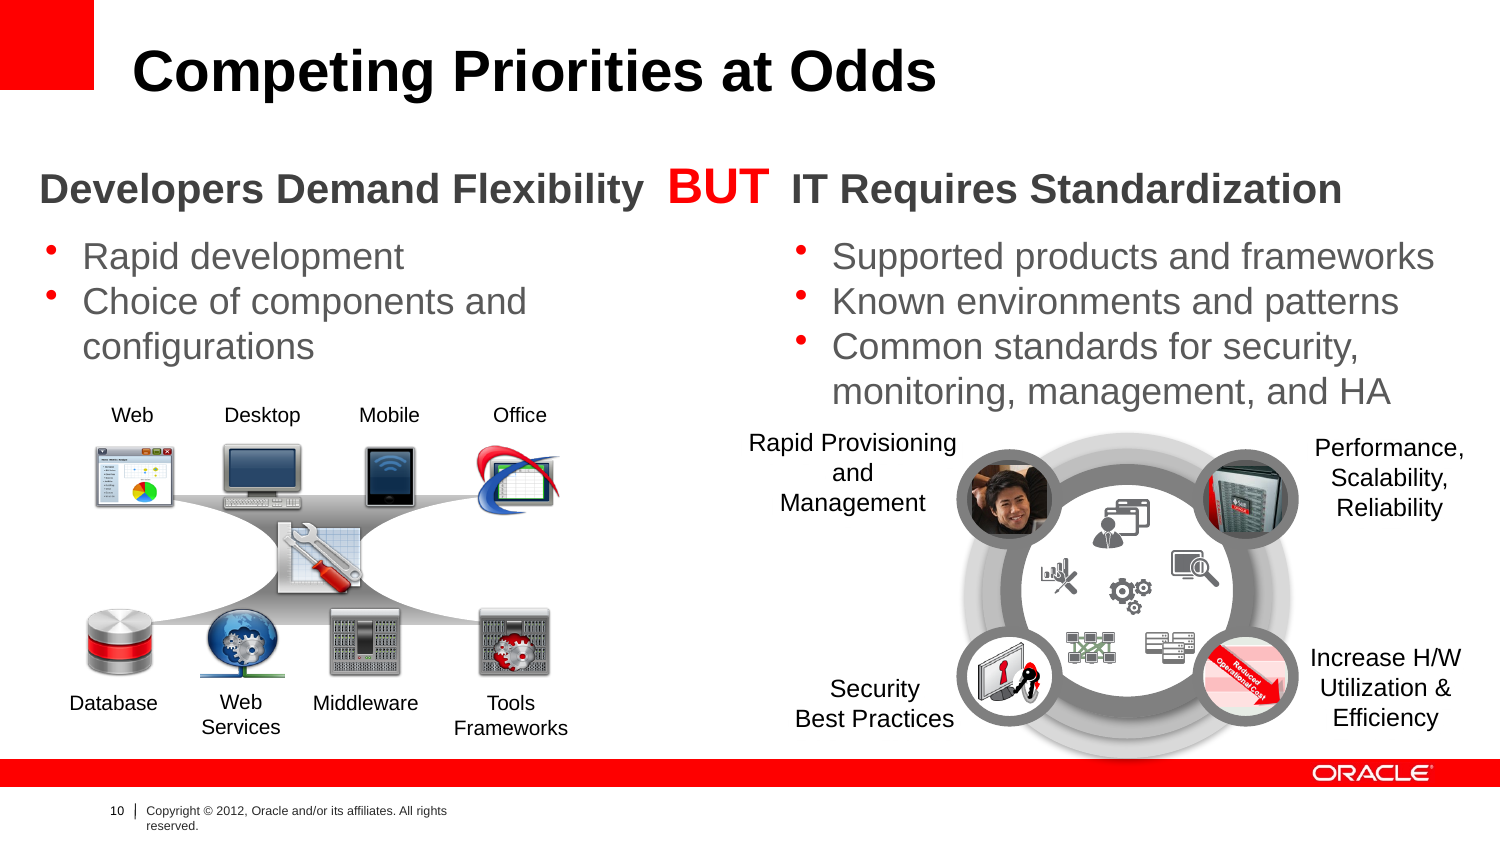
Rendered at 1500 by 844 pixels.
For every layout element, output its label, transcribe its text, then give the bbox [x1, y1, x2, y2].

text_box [0, 393, 723, 749]
text_box Increase H/W Utilization & Efficiency [1303, 634, 1489, 740]
text_box Supported products and frameworks Known environments and patterns Common standards for security, monitoring, management, and HA [794, 232, 1445, 394]
text_box Rapid Provisioning and Management [727, 419, 1032, 524]
text_box Developers Demand Flexibility [24, 154, 652, 219]
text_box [956, 443, 1299, 748]
text_box Rapid development Choice of components and configurations [45, 232, 633, 392]
text_box IT Requires Standardization [785, 154, 1358, 219]
text_box Security Best Practices [758, 665, 951, 741]
picture [0, 759, 1500, 787]
text_box Performance, Scalability, Reliability [1293, 423, 1487, 529]
text_box BUT [652, 146, 785, 221]
title Competing Priorities at Odds [132, 33, 1467, 104]
